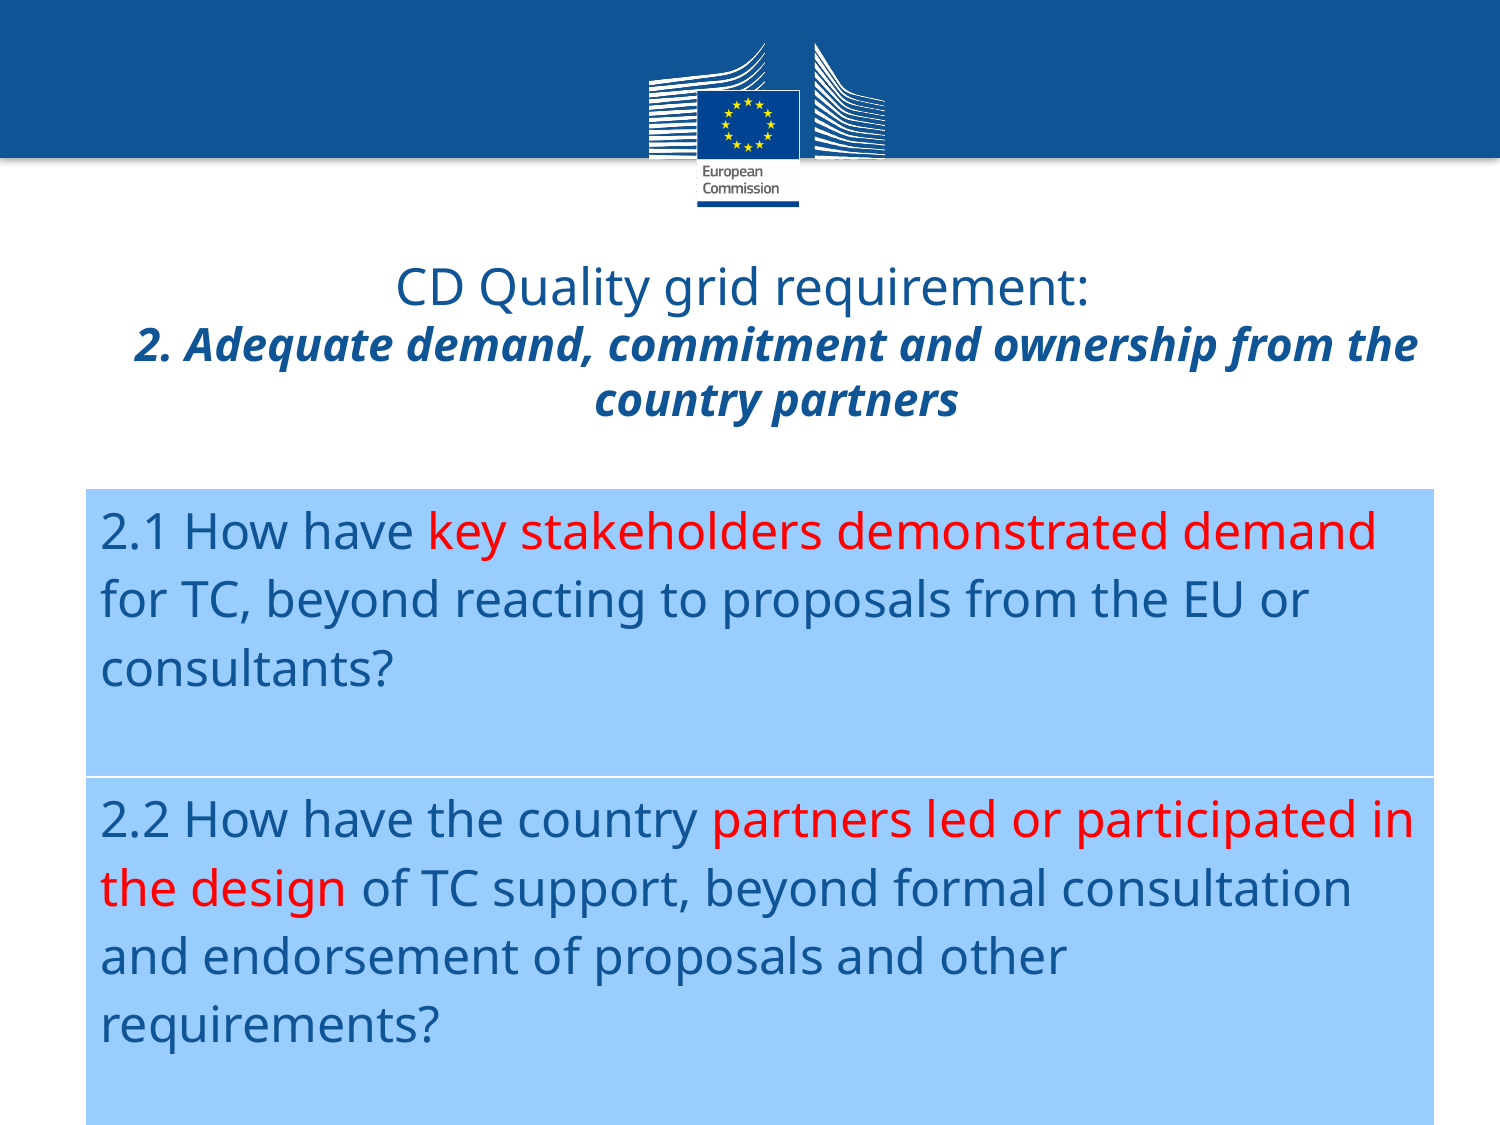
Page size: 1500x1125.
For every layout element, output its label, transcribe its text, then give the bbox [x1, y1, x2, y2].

picture [649, 42, 885, 208]
title CD Quality grid requirement: 2. Adequate demand, commitment and ownership from the country partners [0, 246, 1500, 434]
table_cell 2.2 How have the country partners led or participated in the design of TC support, beyond formal consultation and endorsement of proposals and other requirements? [86, 778, 1434, 1125]
table_header 2.1 How have key stakeholders demonstrated demand for TC, beyond reacting to proposals from the EU or consultants? [86, 489, 1434, 776]
